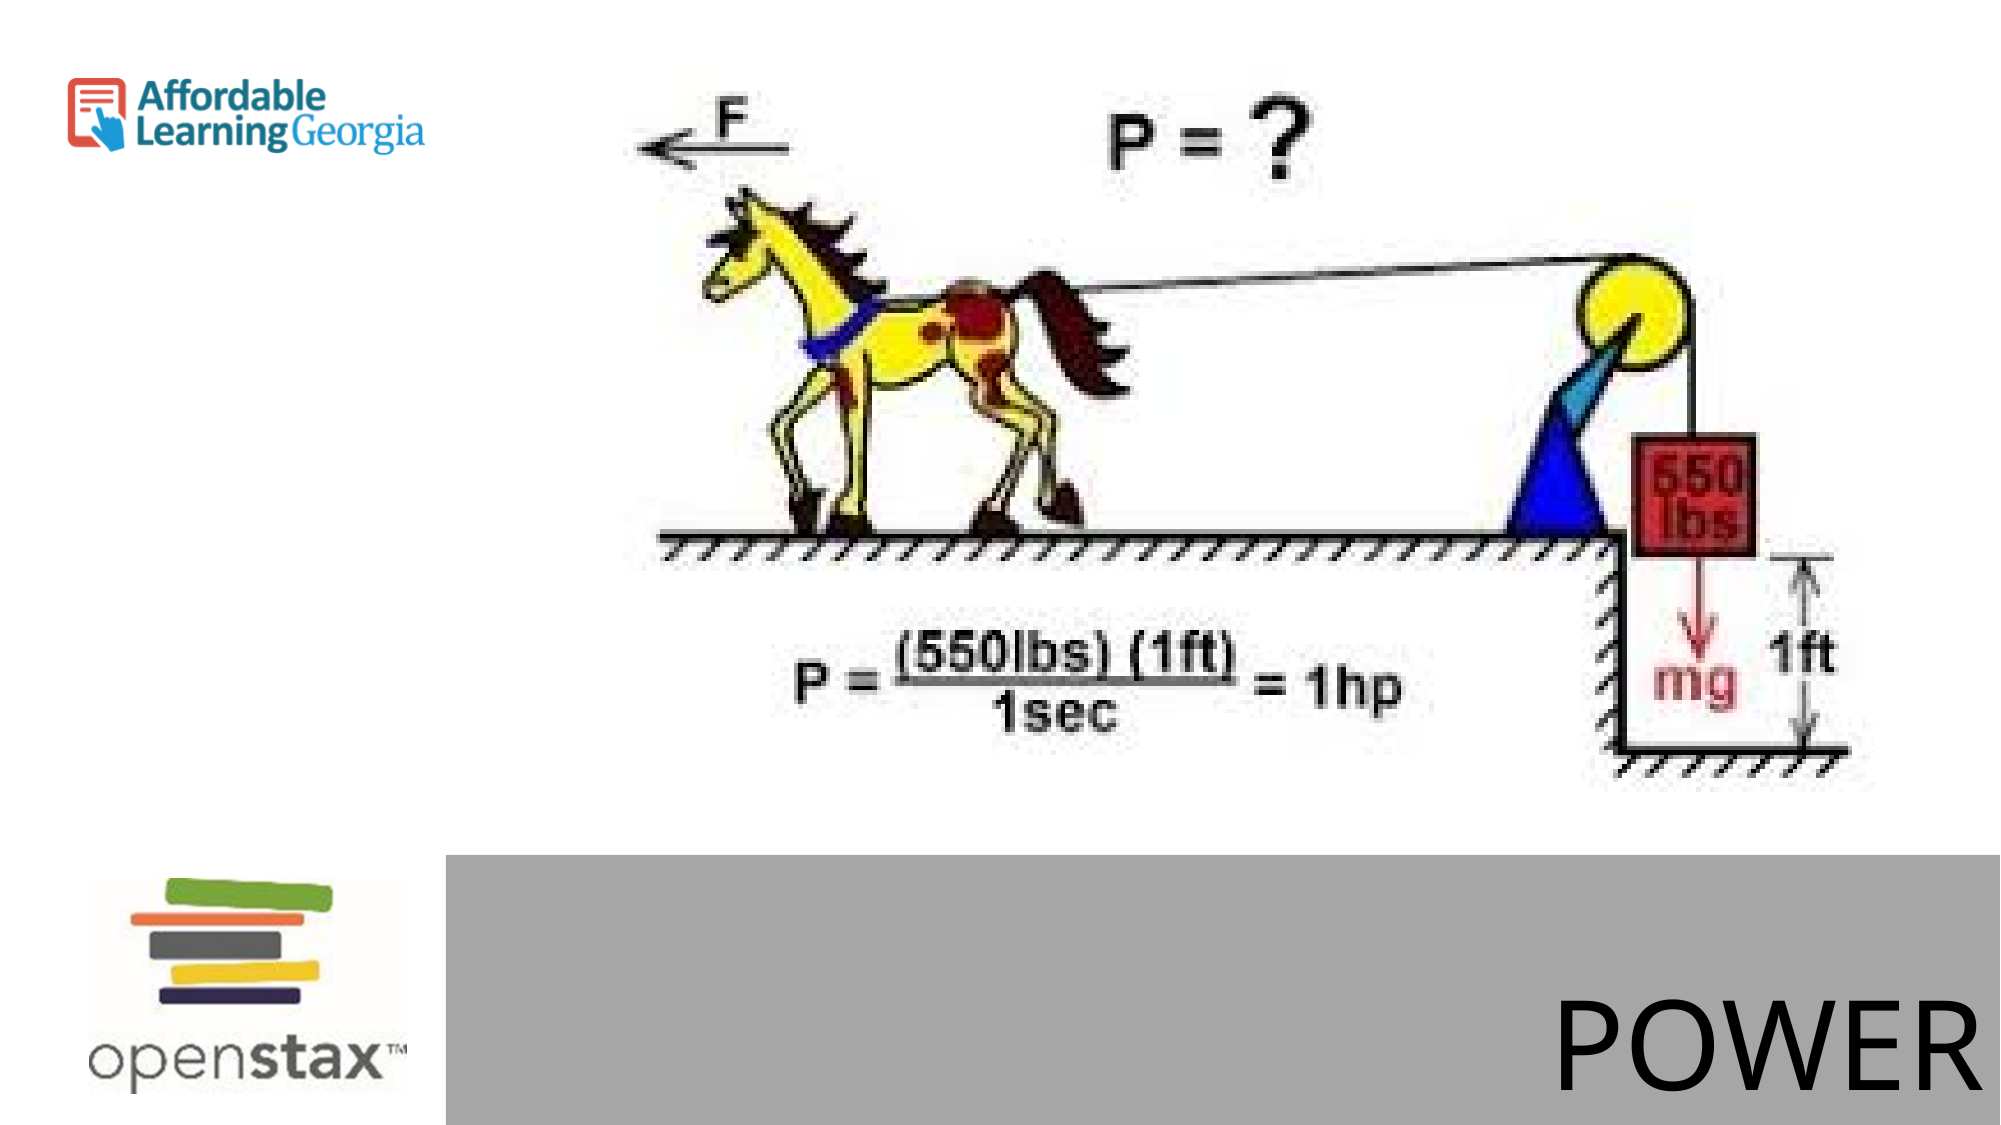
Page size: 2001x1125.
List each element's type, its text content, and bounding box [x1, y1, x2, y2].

picture [89, 878, 407, 1094]
picture [587, 55, 1968, 829]
title POWER [445, 854, 2000, 1125]
picture [66, 78, 429, 156]
